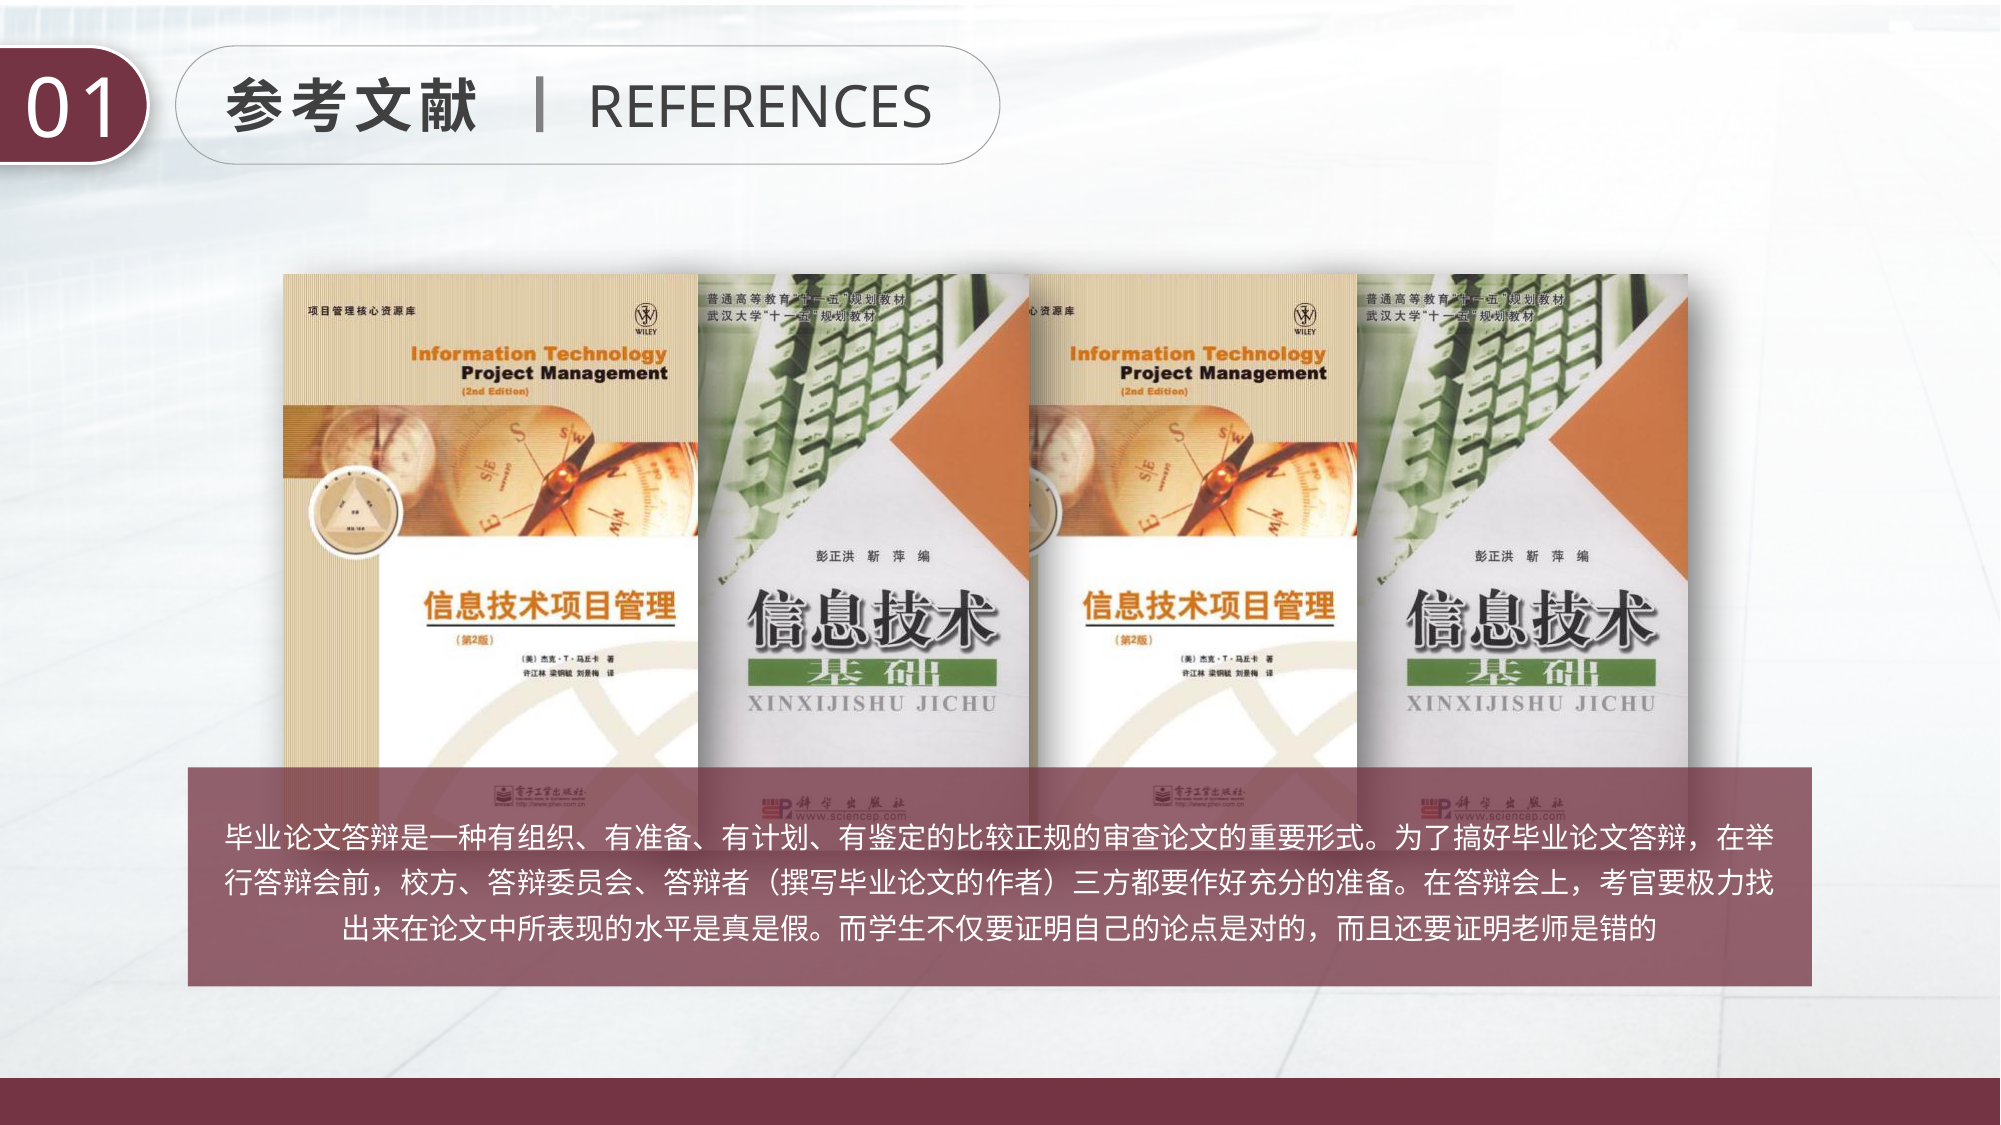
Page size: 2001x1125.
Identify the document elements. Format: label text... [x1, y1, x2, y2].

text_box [0, 46, 149, 164]
text_box REFERENCES [573, 61, 949, 147]
text_box [535, 75, 545, 133]
text_box 毕业论文答辩是一种有组织、有准备、有计划、有鉴定的比较正规的审查论文的重要形式。为了搞好毕业论文答辩，在举行答辩会前，校方、答辩委员会、答辩者（撰写毕业论文的作者）三方都要作好充分的准备。在答辩会上，考官要极力找出来在论文中所表现的水平是真是假。而学生不仅要证明自己的论点是对的，而且还要证明老师是错的 [187, 767, 1812, 987]
text_box 参考文献 [210, 61, 506, 147]
text_box [0, 1077, 2000, 1125]
picture [0, 0, 2001, 1125]
text_box [174, 44, 1001, 166]
